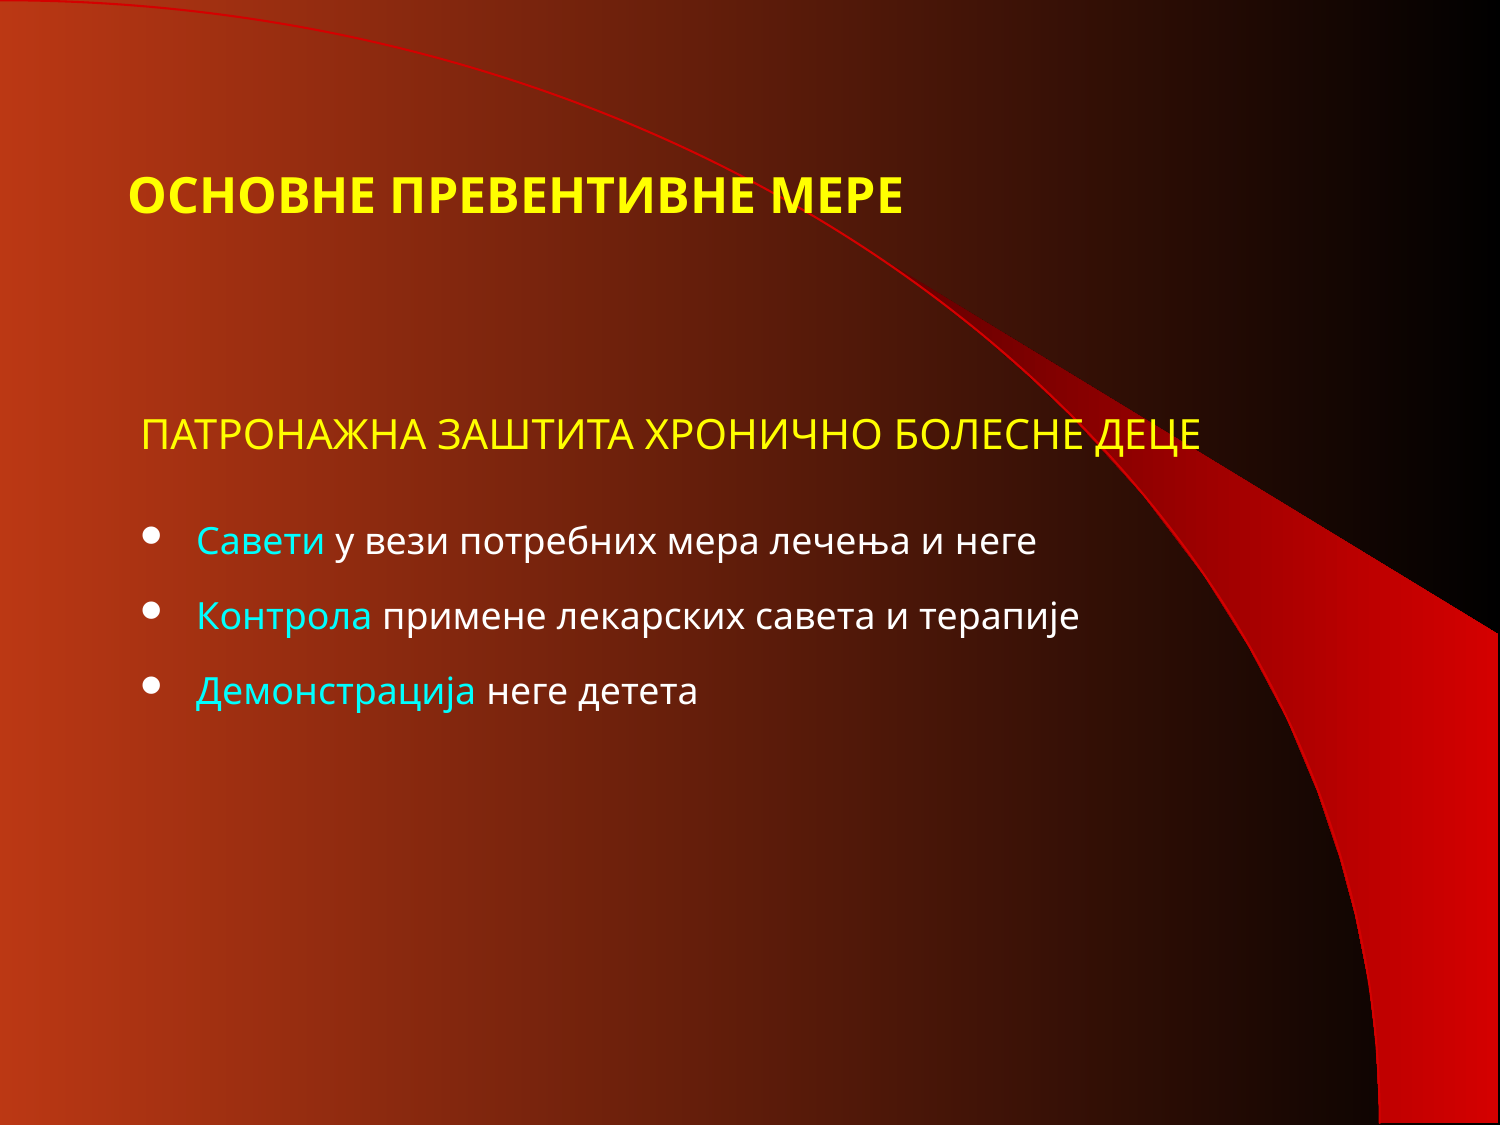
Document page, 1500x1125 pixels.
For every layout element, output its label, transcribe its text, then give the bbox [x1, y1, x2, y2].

title ОСНОВНЕ ПРЕВЕНТИВНЕ МЕРЕ [112, 99, 1388, 288]
list ПАТРОНАЖНА ЗАШТИТА ХРОНИЧНО БОЛЕСНЕ ДЕЦЕ Савети у вези потребних мера лечења и неге Контрола примене лекарских савета и терапије Демонстрација неге детета [125, 399, 1375, 800]
